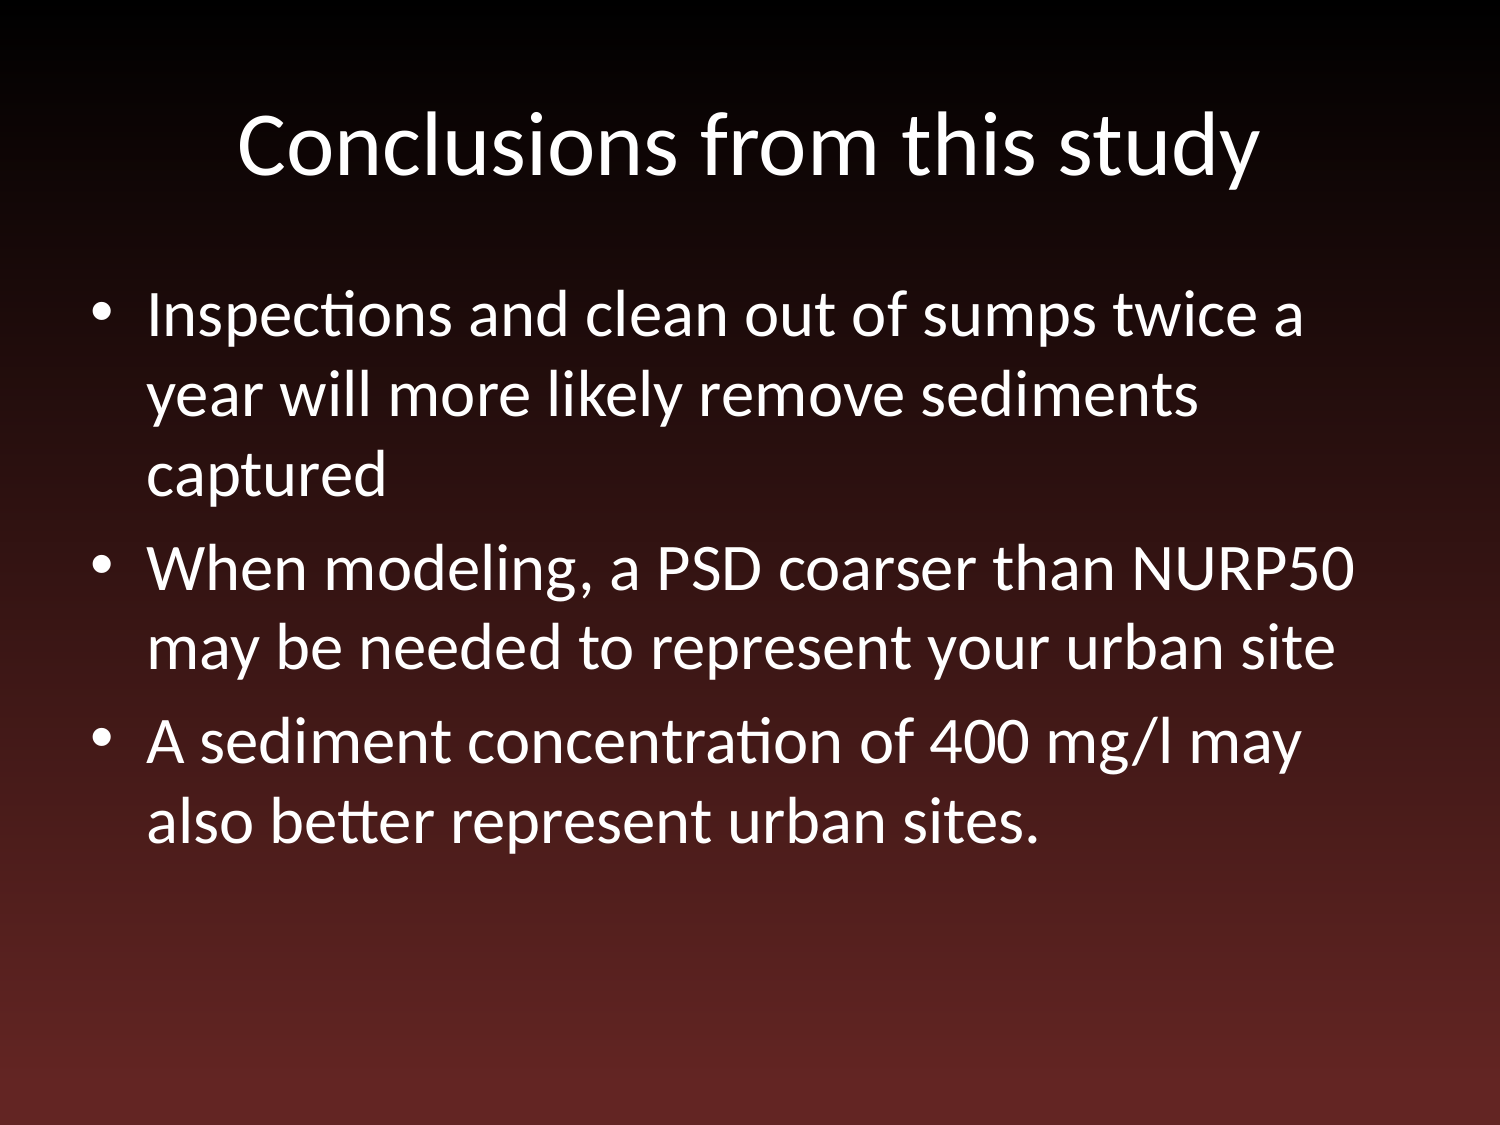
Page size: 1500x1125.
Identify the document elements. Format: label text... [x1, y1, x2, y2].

title Conclusions from this study [75, 45, 1425, 233]
list Inspections and clean out of sumps twice a year will more likely remove sediments captured When modeling, a PSD coarser than NURP50 may be needed to represent your urban site A sediment concentration of 400 mg/l may also better represent urban sites. [75, 262, 1425, 1005]
